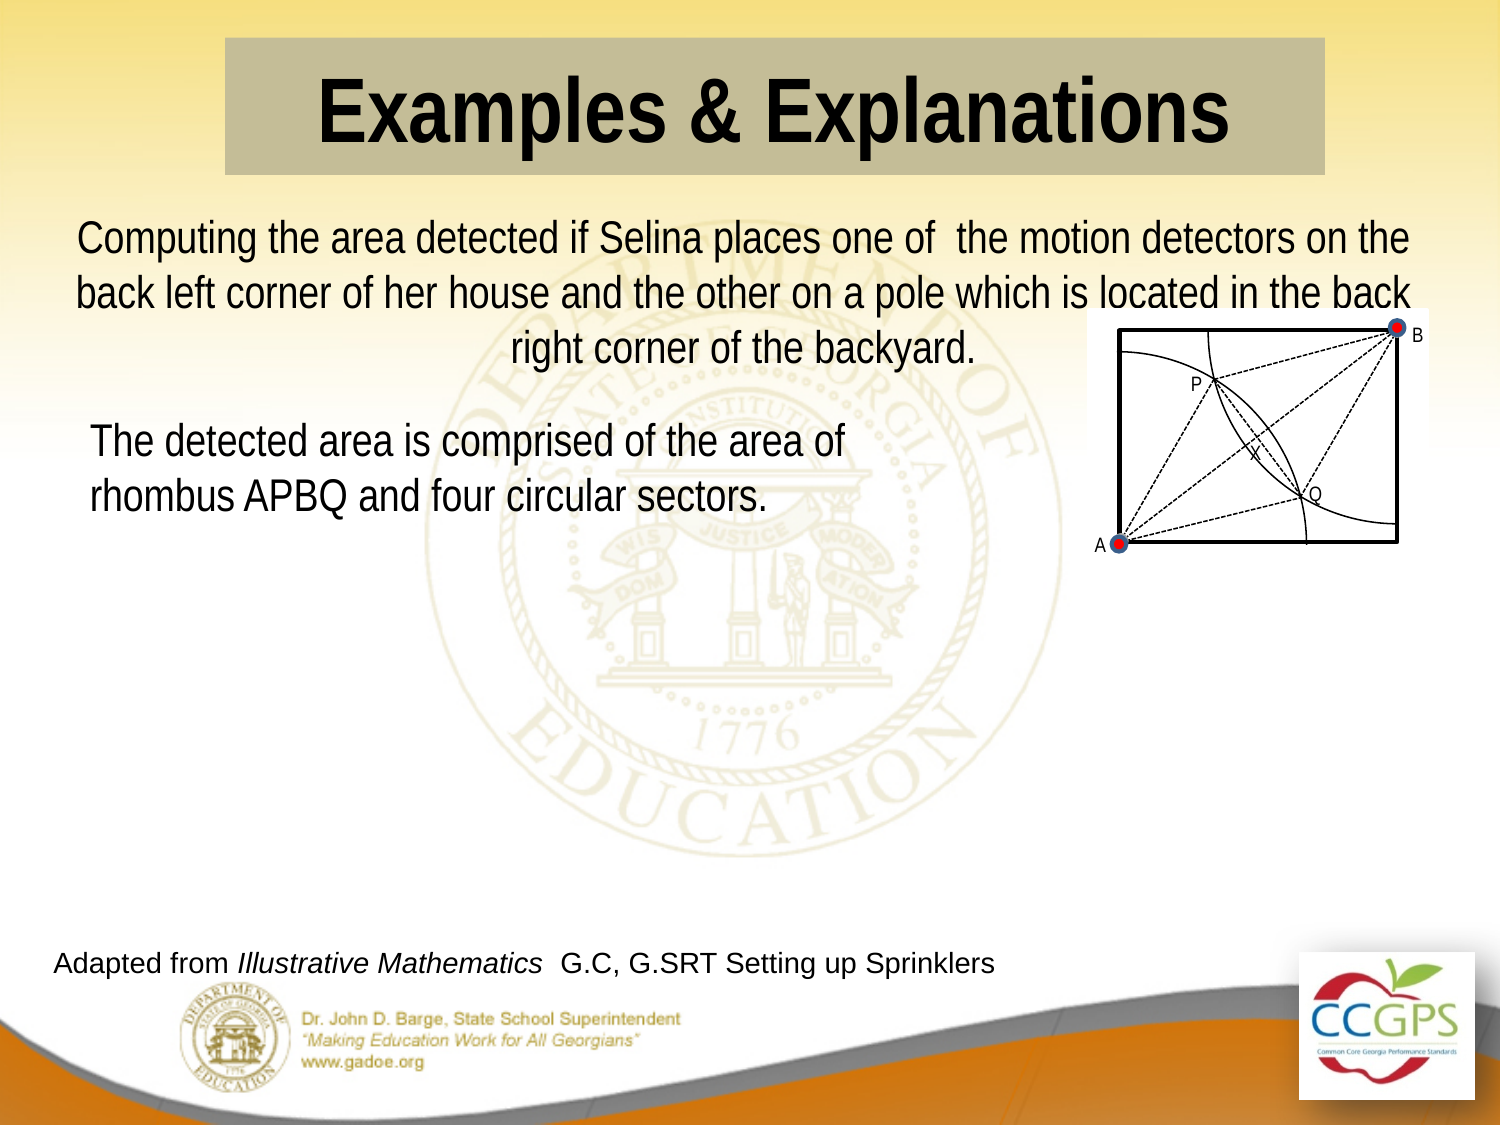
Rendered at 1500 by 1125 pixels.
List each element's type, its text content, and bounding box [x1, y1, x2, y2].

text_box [927, 137, 1500, 739]
subtitle Computing the area detected if Selina places one of the motion detectors on the back left corner of her house and the other on a pole which is located in the back right corner of the backyard. [37, 199, 1451, 913]
picture [0, 0, 1500, 1125]
text_box Adapted from Illustrative Mathematics G.C, G.SRT Setting up Sprinklers [38, 937, 1011, 988]
text_box The detected area is comprised of the area of rhombus APBQ and four circular sectors. [74, 403, 922, 528]
title Examples & Explanations [224, 37, 1326, 176]
